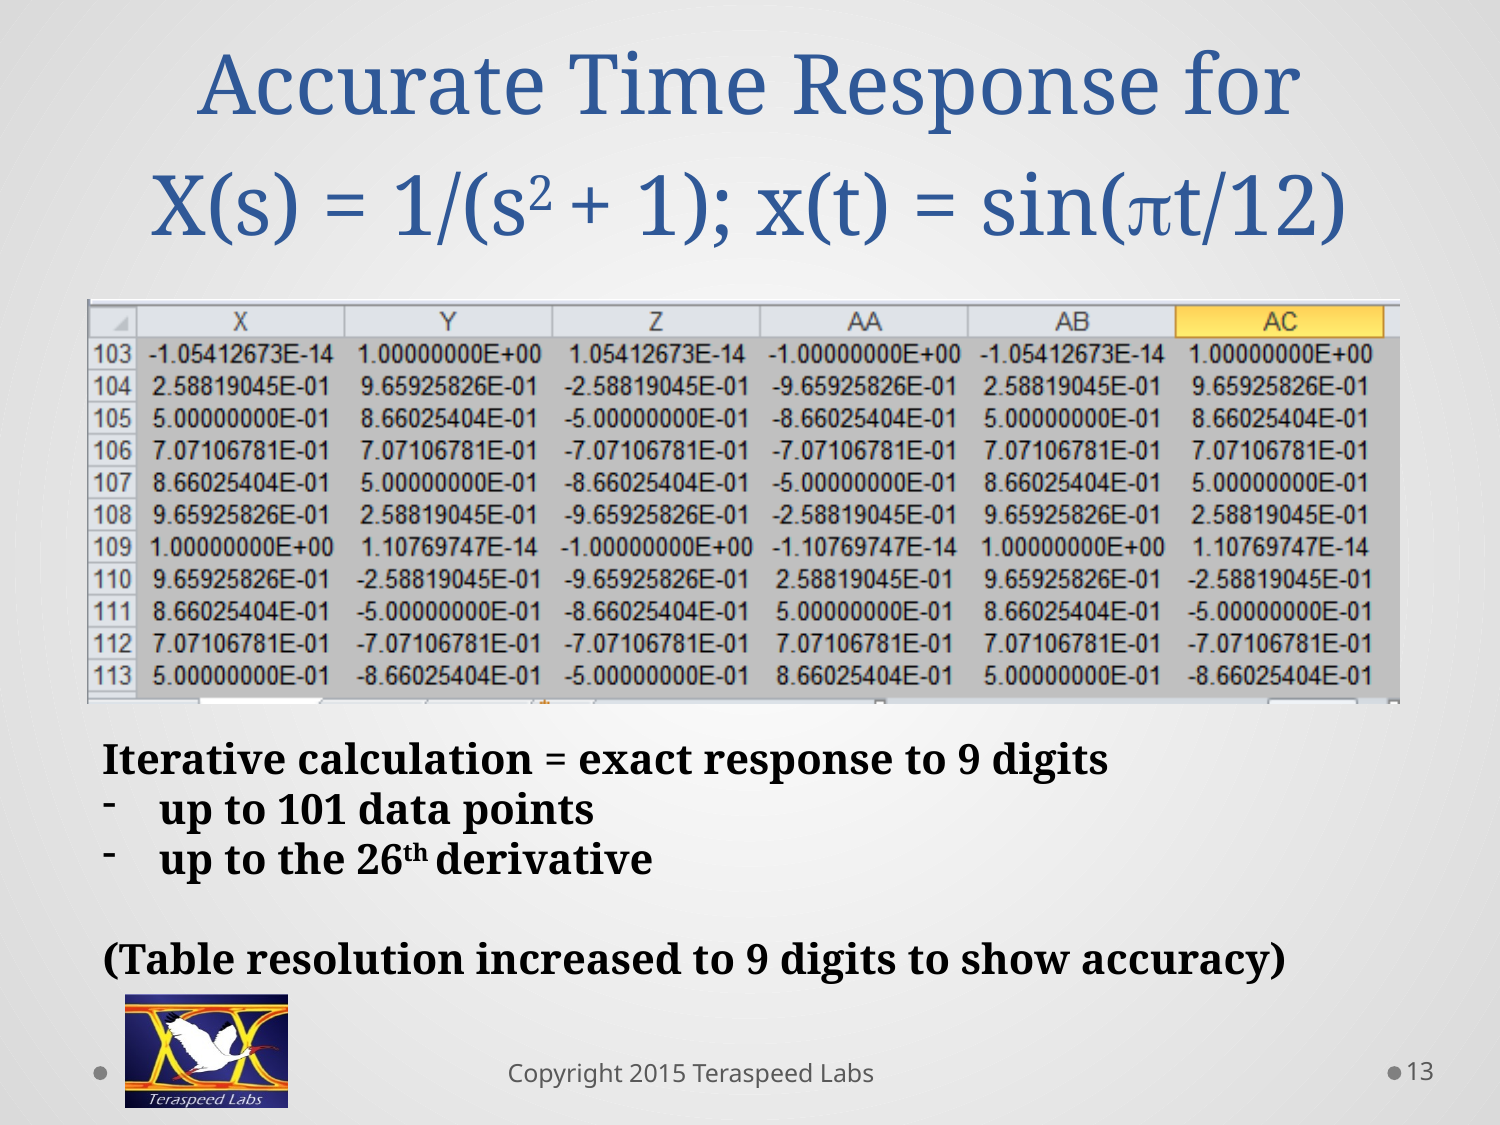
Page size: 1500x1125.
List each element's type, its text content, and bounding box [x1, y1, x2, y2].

footer Copyright 2015 Teraspeed Labs [500, 1044, 968, 1105]
title Accurate Time Response for X(s) = 1/(s2 + 1); x(t) = sin(pt/12) [75, 0, 1425, 263]
picture [125, 1035, 288, 1108]
picture [87, 299, 1401, 705]
slide_number 13 [1401, 1042, 1494, 1103]
text_box Iterative calculation = exact response to 9 digits up to 101 data points up to the 26th derivative (Table resolution increased to 9 digits to show accuracy) [87, 725, 1438, 1035]
